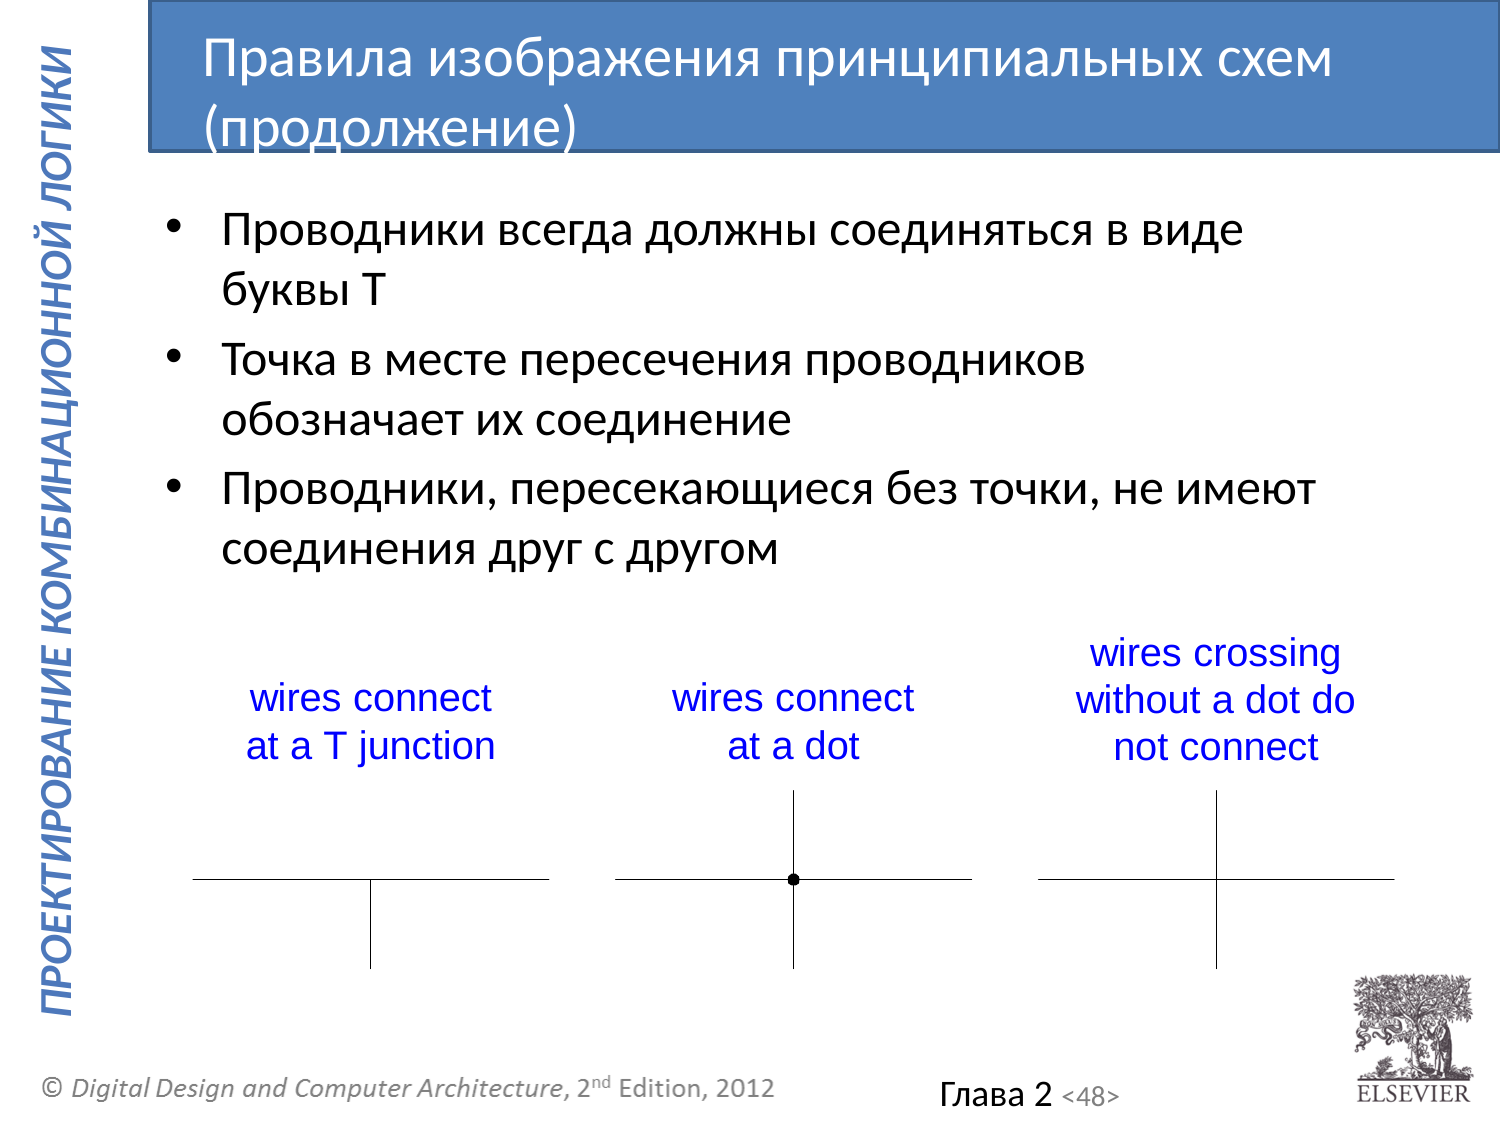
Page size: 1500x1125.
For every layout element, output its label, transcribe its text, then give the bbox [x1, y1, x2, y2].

list Проводники всегда должны соединяться в виде буквы Т Точка в месте пересечения проводников обозначает их соединение Проводники, пересекающиеся без точки, не имеют соединения друг с другом [150, 187, 1350, 1000]
picture [0, 0, 1500, 1125]
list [186, 618, 1400, 976]
text_box Правила изображения принципиальных схем (продолжение) [187, 11, 1488, 166]
